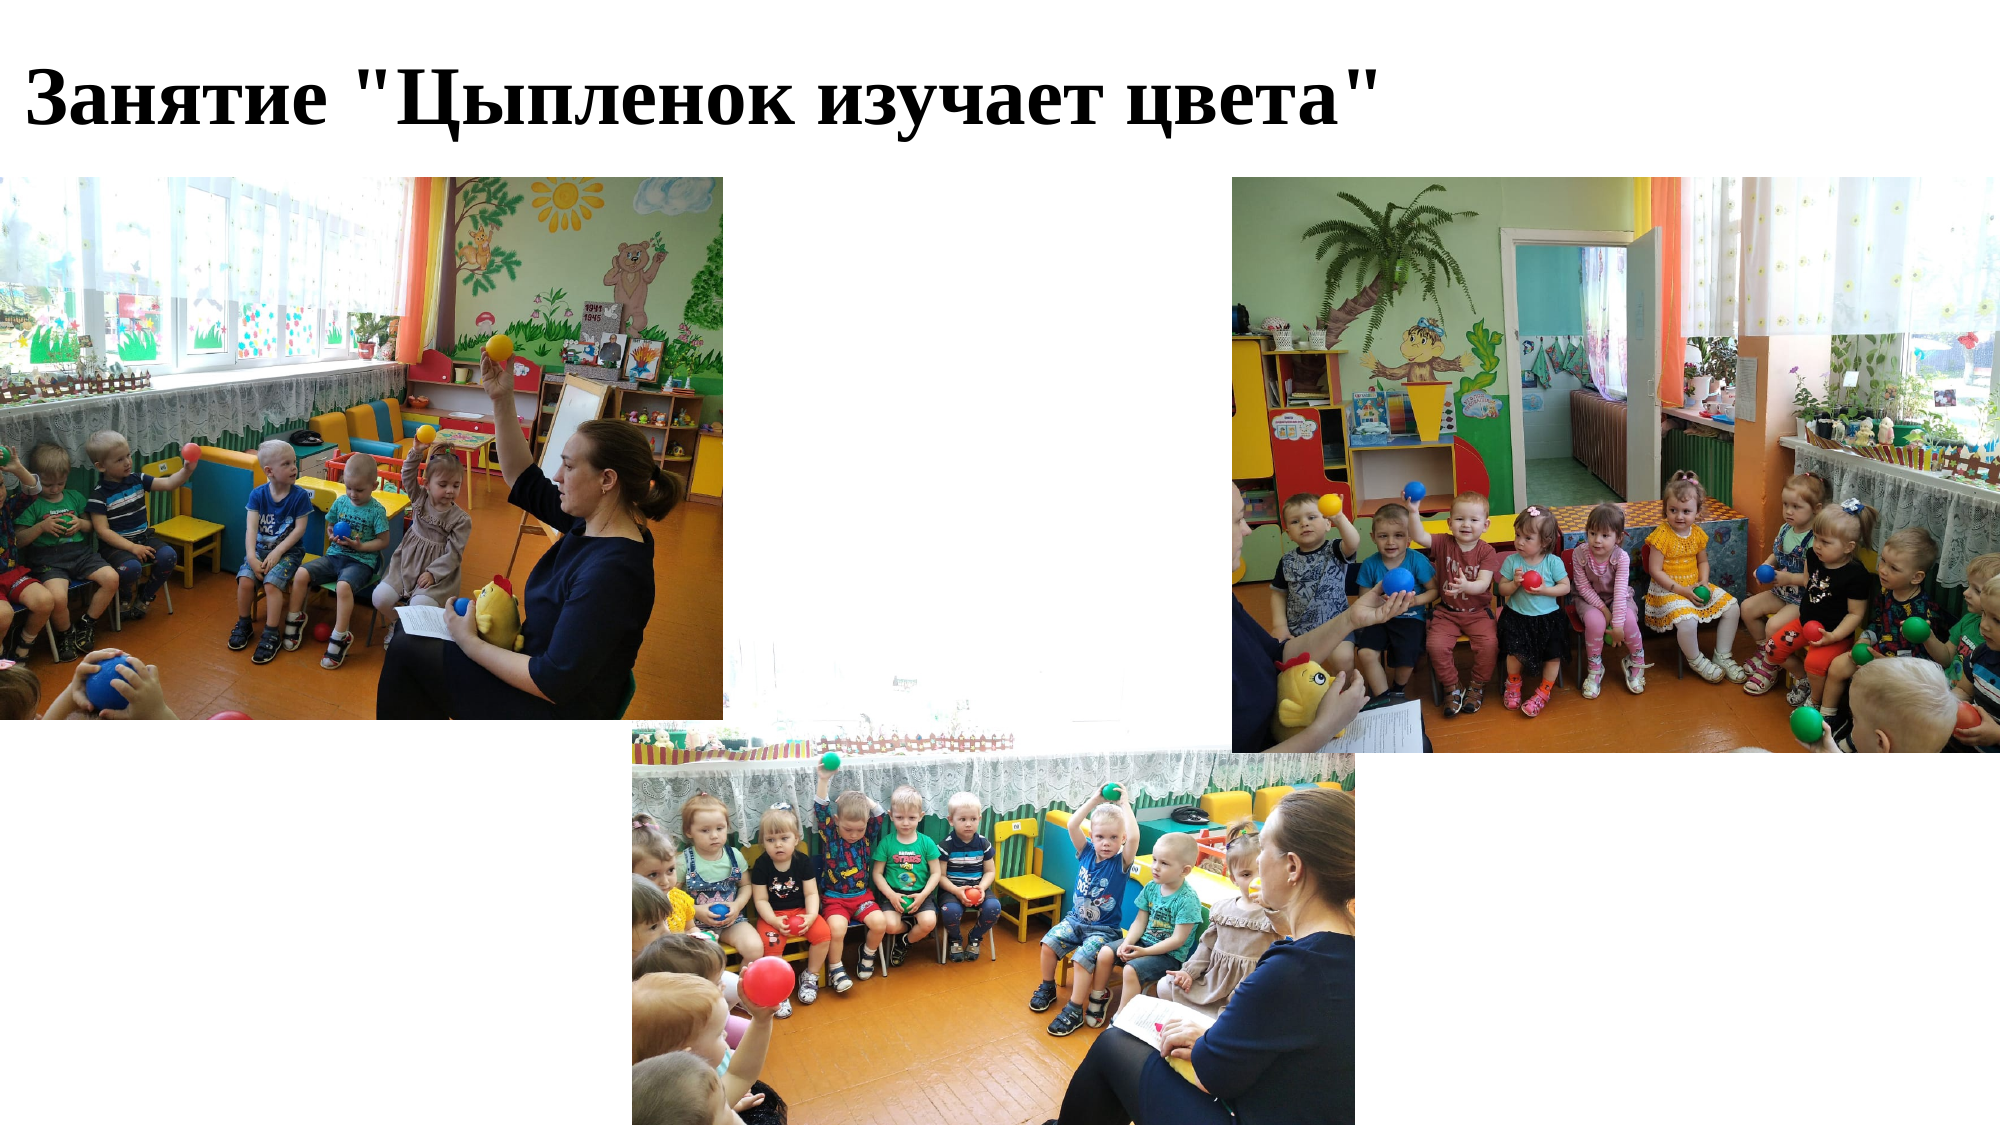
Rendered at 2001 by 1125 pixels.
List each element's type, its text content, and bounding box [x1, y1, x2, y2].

title Занятие "Цыпленок изучает цвета" [0, 39, 1411, 256]
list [0, 177, 723, 720]
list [1232, 177, 2000, 754]
picture [631, 582, 1355, 1125]
